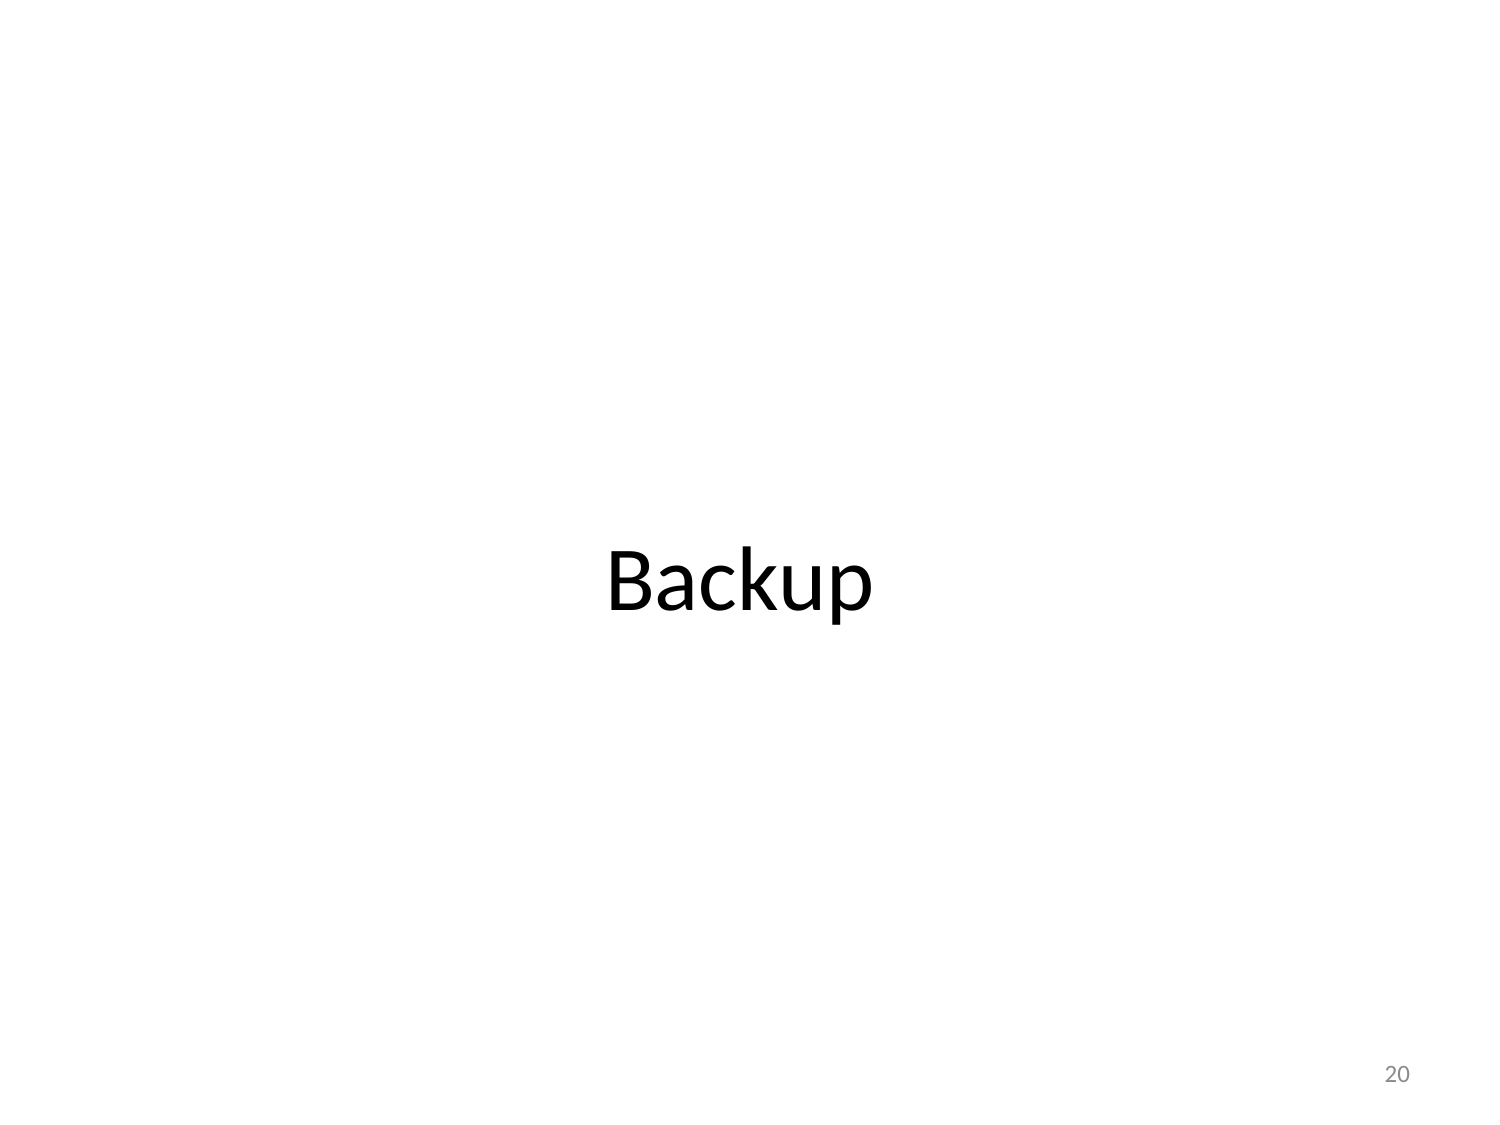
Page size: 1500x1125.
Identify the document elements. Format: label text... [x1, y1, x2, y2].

title Backup [64, 479, 1415, 668]
slide_number 20 [1074, 1042, 1425, 1103]
